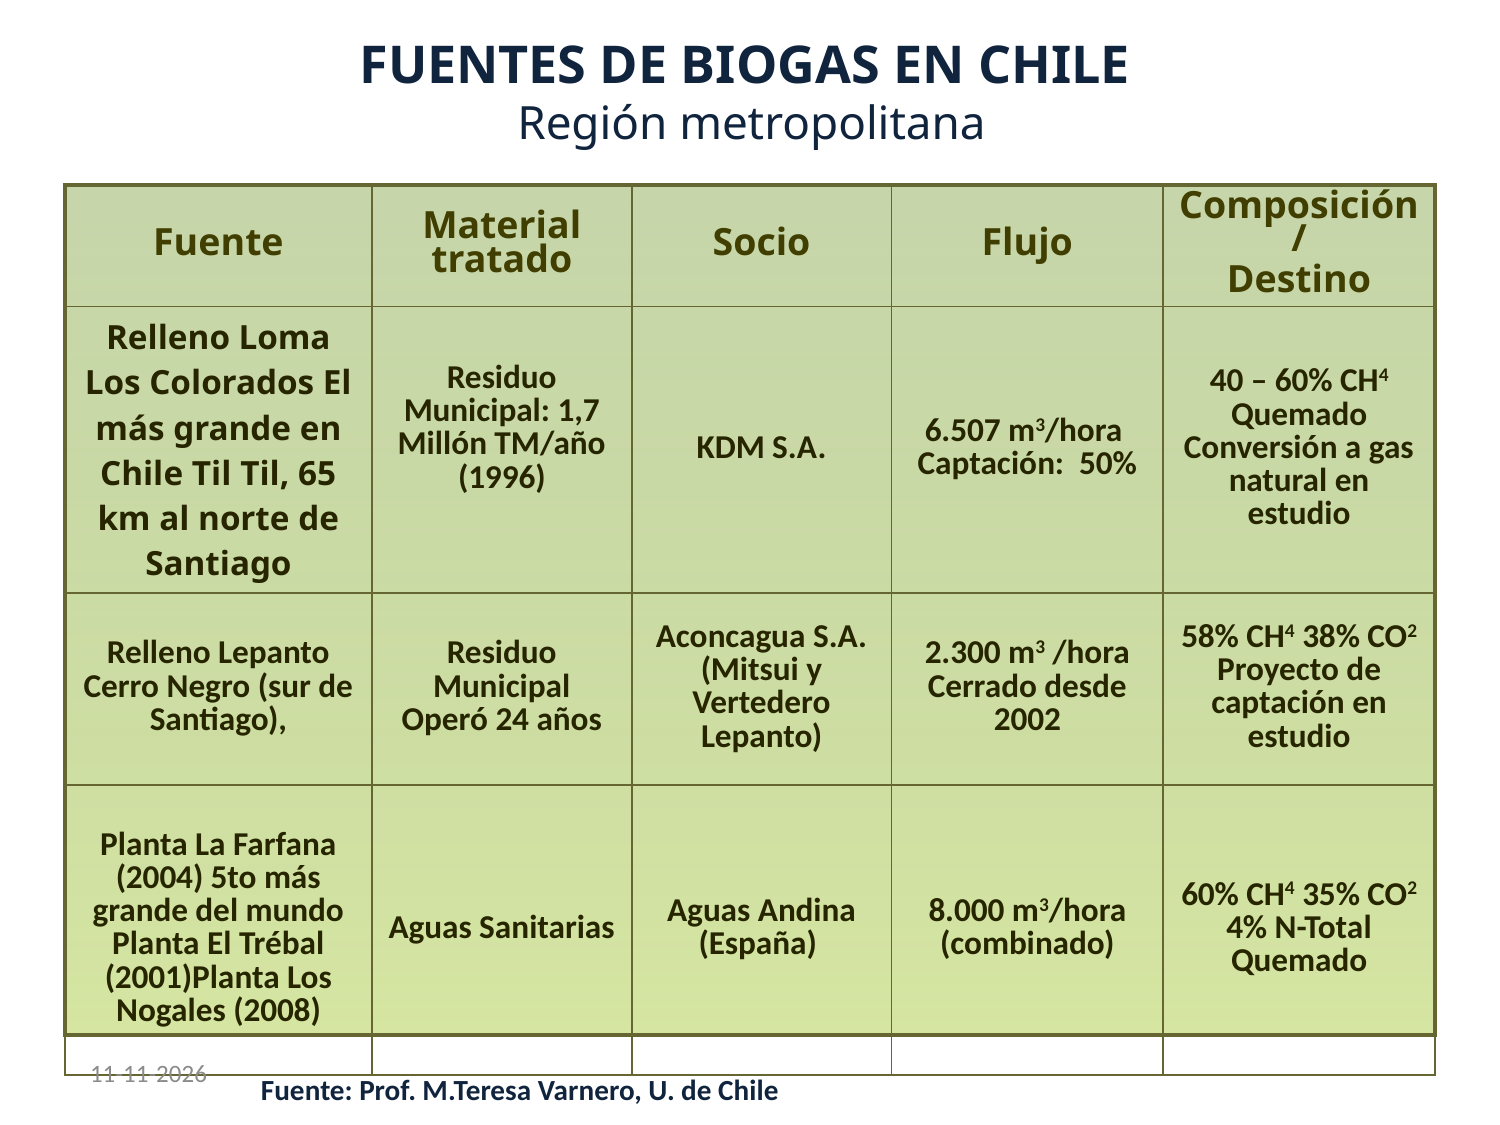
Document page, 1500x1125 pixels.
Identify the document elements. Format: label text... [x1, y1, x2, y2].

table_cell KDM S.A. [633, 307, 891, 592]
table_cell 60% CH4 35% CO2 4% N-Total Quemado [1164, 786, 1434, 1074]
table_cell Planta La Farfana (2004) 5to más grande del mundo Planta El Trébal (2001)Planta Los Nogales (2008) [66, 786, 371, 1074]
table_cell 8.000 m3/hora (combinado) [892, 786, 1162, 1064]
table_cell Aguas Andina (España) [633, 786, 891, 1064]
table_cell Relleno Loma Los Colorados El más grande en Chile Til Til, 65 km al norte de Santiago [66, 307, 371, 592]
table_header Material tratado [373, 185, 631, 306]
table_header Fuente [66, 185, 371, 306]
text_box FUENTES DE BIOGAS EN CHILE Región metropolitana [76, 30, 1427, 150]
text_box Fuente: Prof. M.Teresa Varnero, U. de Chile [246, 1064, 1231, 1114]
table_cell Residuo Municipal Operó 24 años [373, 594, 631, 784]
table_cell 2.300 m3 /hora Cerrado desde 2002 [892, 594, 1162, 784]
table_cell 6.507 m3/hora Captación: 50% [892, 307, 1162, 592]
table_cell 58% CH4 38% CO2 Proyecto de captación en estudio [1164, 594, 1434, 784]
table_cell Relleno Lepanto Cerro Negro (sur de Santiago), [66, 594, 371, 784]
table_cell Aconcagua S.A. (Mitsui y Vertedero Lepanto) [633, 594, 891, 784]
table_header Composición/ Destino [1164, 185, 1434, 306]
table_cell Aguas Sanitarias [373, 786, 631, 1064]
table_cell 40 – 60% CH4 Quemado Conversión a gas natural en estudio [1164, 307, 1434, 592]
table_header Socio [633, 185, 891, 306]
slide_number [75, 1042, 425, 1103]
table_cell Residuo Municipal: 1,7 Millón TM/año (1996) [373, 307, 631, 592]
table_header Flujo [892, 185, 1162, 306]
